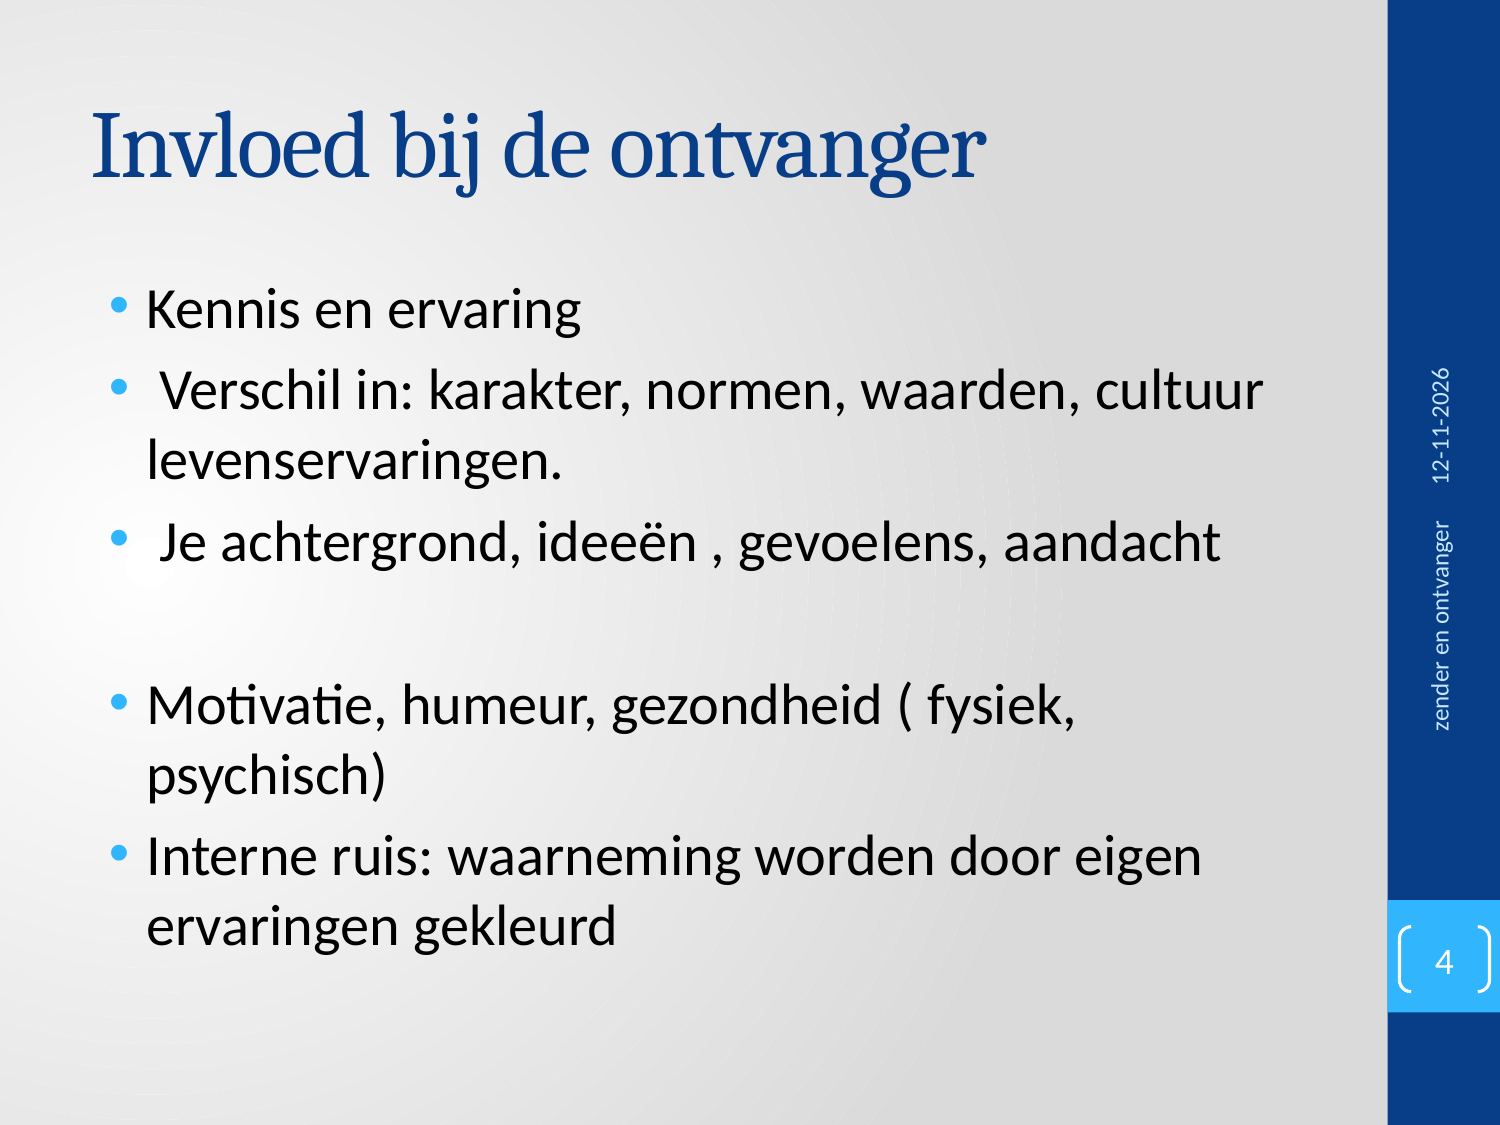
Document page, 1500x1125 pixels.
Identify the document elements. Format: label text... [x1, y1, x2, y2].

list Kennis en ervaring Verschil in: karakter, normen, waarden, cultuur levenservaringen. Je achtergrond, ideeën , gevoelens, aandacht Motivatie, humeur, gezondheid ( fysiek, psychisch) Interne ruis: waarneming worden door eigen ervaringen gekleurd [75, 262, 1325, 1050]
footer zender en ontvanger [1408, 500, 1469, 889]
title Invloed bij de ontvanger [75, 45, 1325, 233]
slide_number 4 [1397, 925, 1492, 994]
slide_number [1408, 100, 1469, 500]
